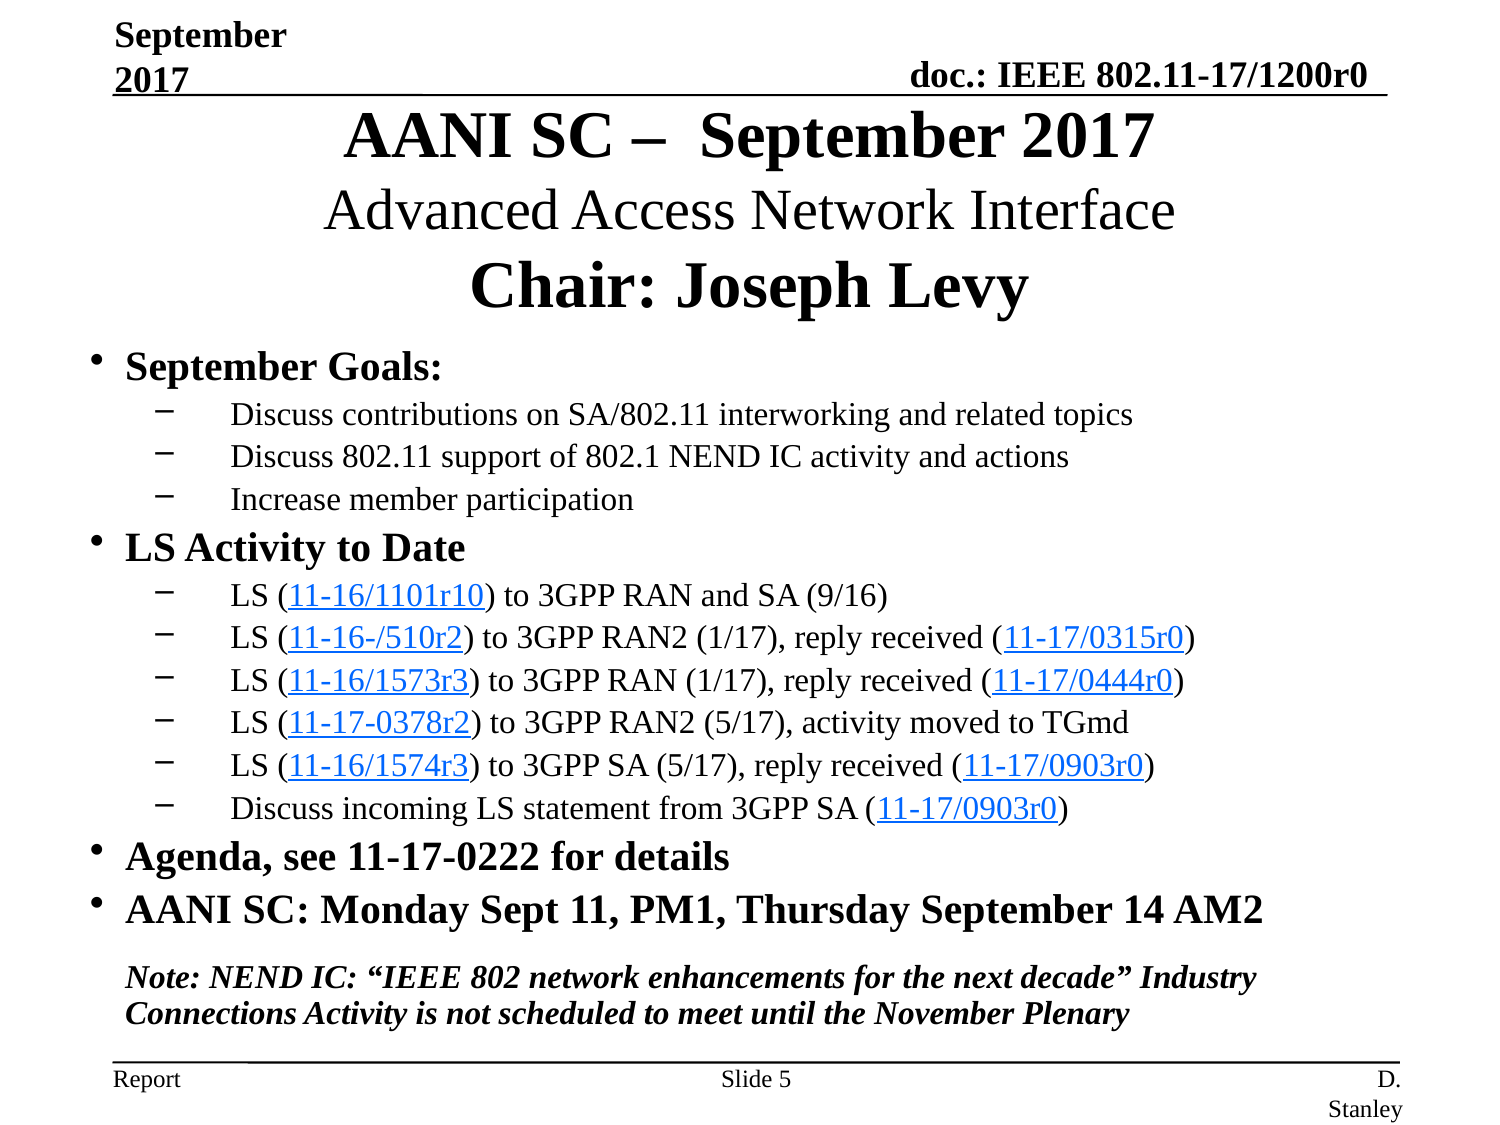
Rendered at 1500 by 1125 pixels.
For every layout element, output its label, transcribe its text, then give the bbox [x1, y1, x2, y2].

title AANI SC – September 2017 Advanced Access Network Interface Chair: Joseph Levy [112, 149, 1388, 263]
text_box September Goals: Discuss contributions on SA/802.11 interworking and related topics Discuss 802.11 support of 802.1 NEND IC activity and actions Increase member participation LS Activity to Date LS (11-16/1101r10) to 3GPP RAN and SA (9/16) LS (11-16-/510r2) to 3GPP RAN2 (1/17), reply received (11-17/0315r0) LS (11-16/1573r3) to 3GPP RAN (1/17), reply received (11-17/0444r0) LS (11-17-0378r2) to 3GPP RAN2 (5/17), activity moved to TGmd LS (11-16/1574r3) to 3GPP SA (5/17), reply received (11-17/0903r0) Discuss incoming LS statement from 3GPP SA (11-17/0903r0) Agenda, see 11-17-0222 for details AANI SC: Monday Sept 11, PM1, Thursday September 14 AM2 Note: NEND IC: “IEEE 802 network enhancements for the next decade” Industry Connections Activity is not scheduled to meet until the November Plenary [74, 337, 1438, 1090]
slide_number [114, 54, 309, 100]
